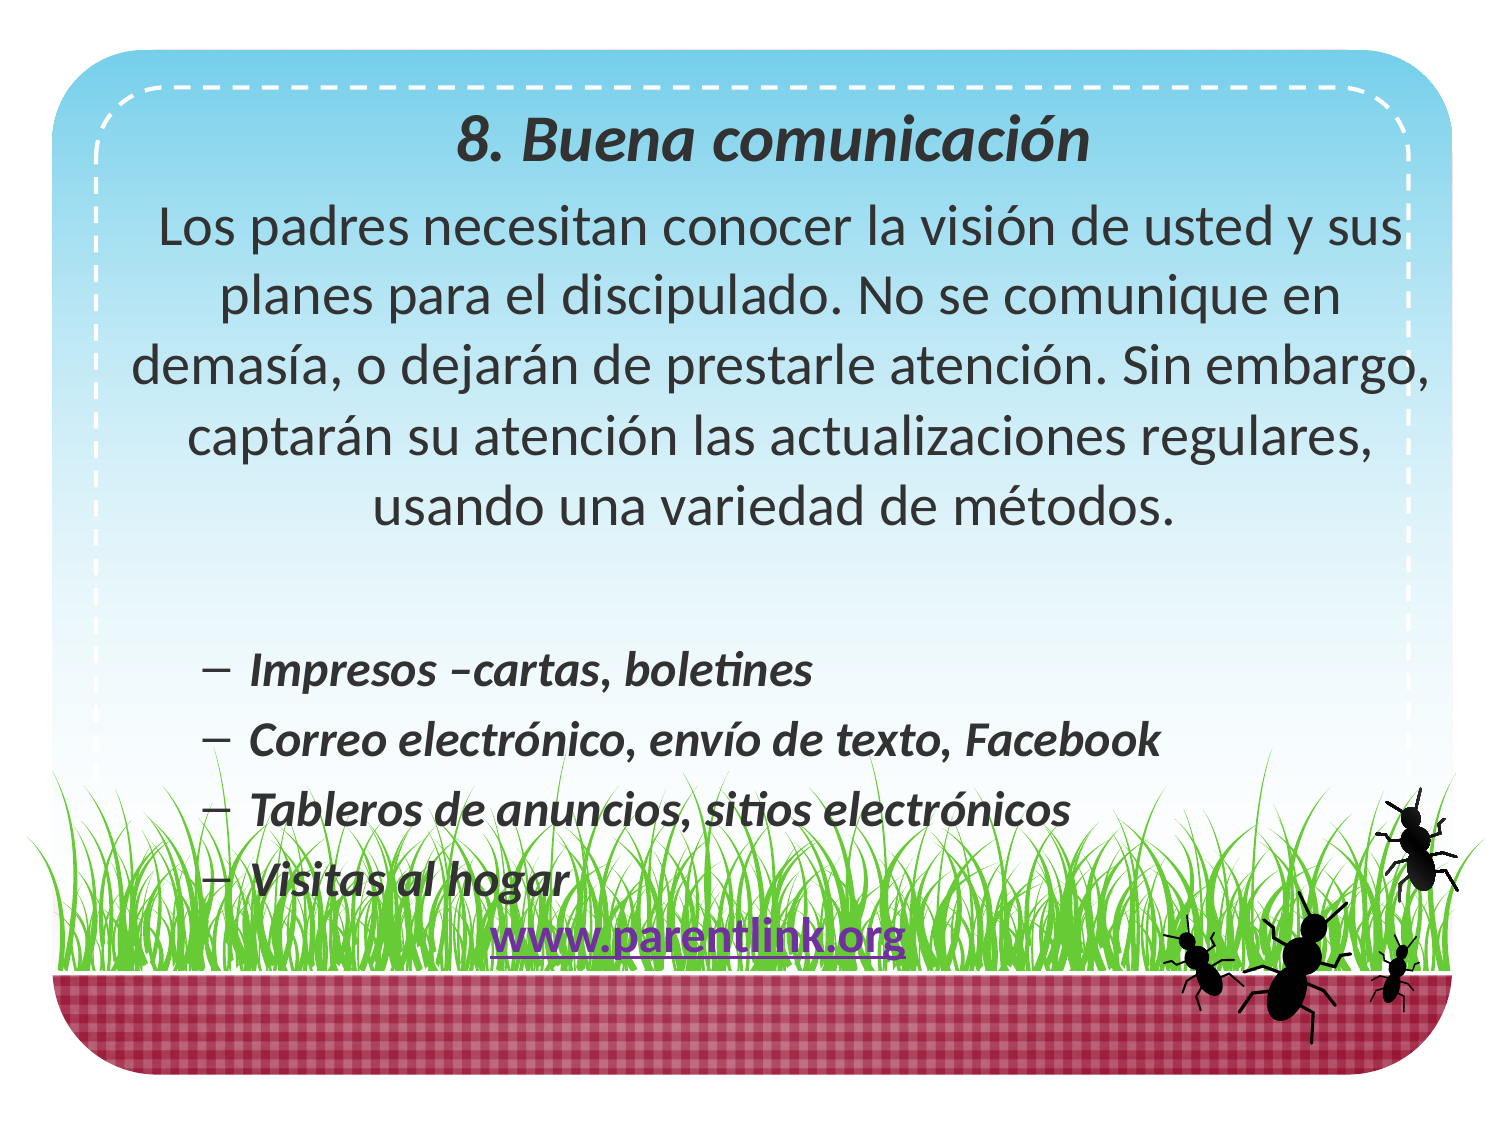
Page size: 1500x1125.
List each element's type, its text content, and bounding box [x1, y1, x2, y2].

list 8. Buena comunicación Los padres necesitan conocer la visión de usted y sus planes para el discipulado. No se comunique en demasía, o dejarán de prestarle atención. Sin embargo, captarán su atención las actualizaciones regulares, usando una variedad de métodos. Impresos –cartas, boletines Correo electrónico, envío de texto, Facebook Tableros de anuncios, sitios electrónicos Visitas al hogar [112, 87, 1450, 1050]
text_box www.parentlink.org [324, 849, 1075, 1030]
